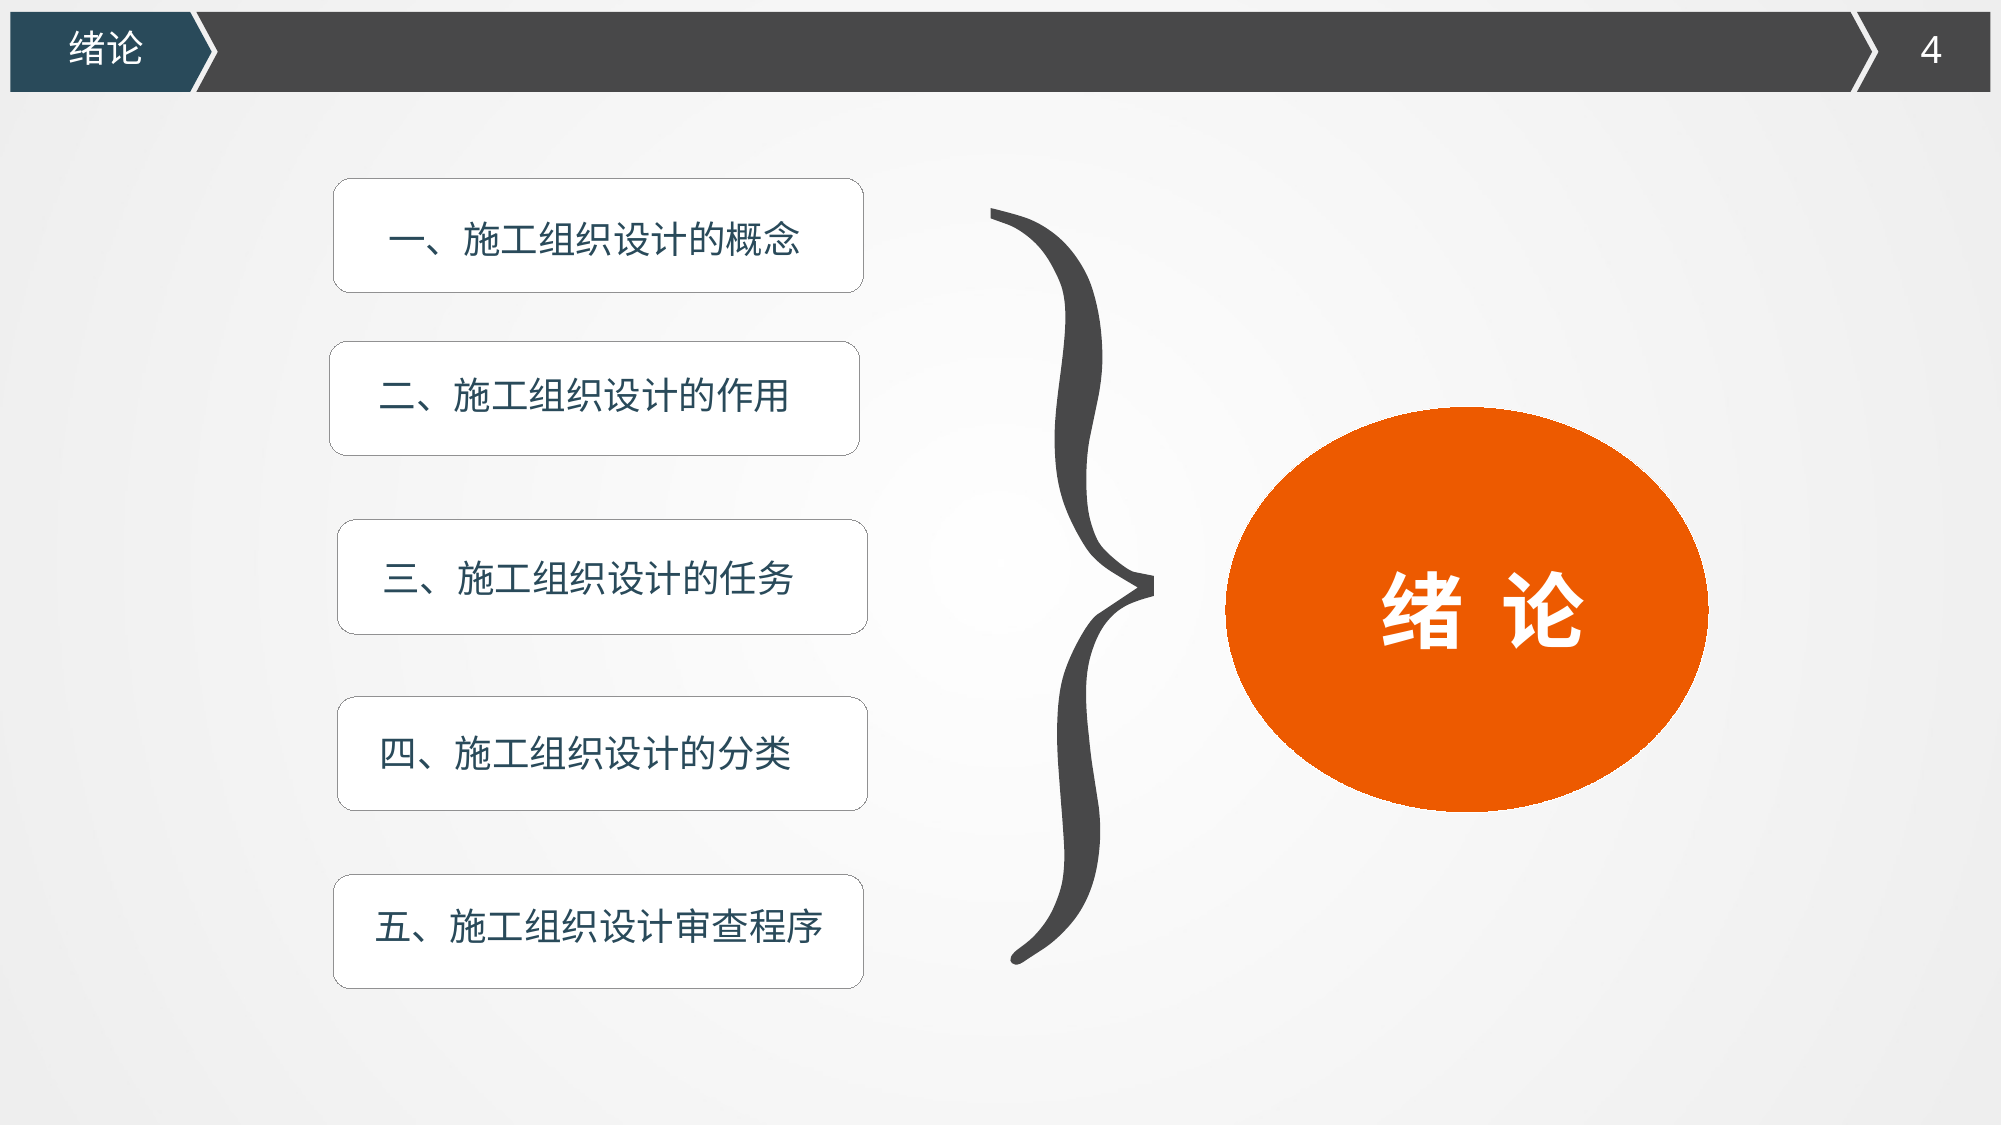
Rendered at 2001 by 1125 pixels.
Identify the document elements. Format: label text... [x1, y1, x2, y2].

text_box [323, 519, 868, 654]
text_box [320, 341, 860, 471]
picture [0, 0, 2001, 1125]
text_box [321, 178, 868, 316]
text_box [1224, 406, 1710, 813]
text_box 绪论 [46, 17, 159, 78]
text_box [321, 696, 868, 811]
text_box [332, 874, 864, 1007]
text_box [990, 208, 1154, 965]
